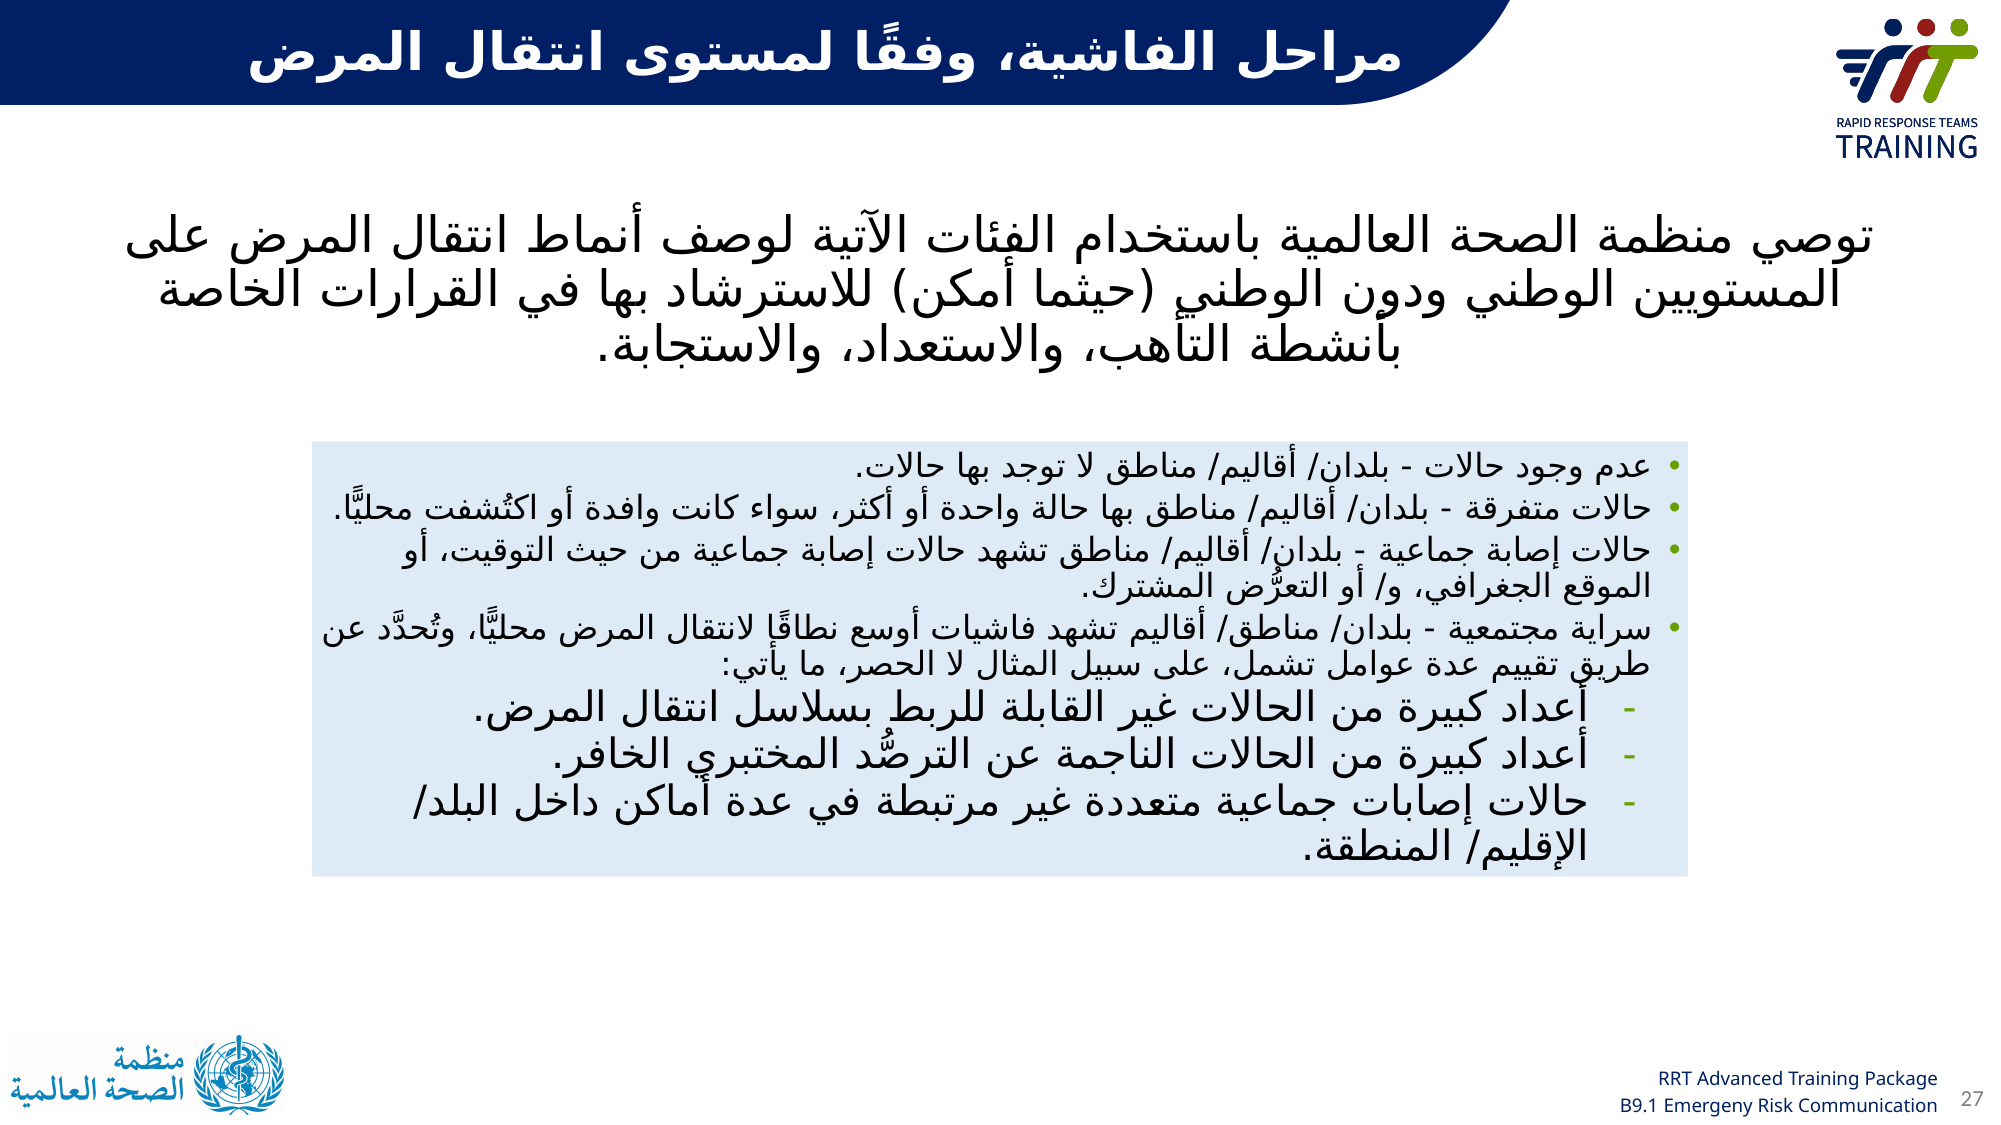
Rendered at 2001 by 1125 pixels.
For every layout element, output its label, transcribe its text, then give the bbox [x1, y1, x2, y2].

picture [1412, 0, 1533, 105]
picture [11, 1035, 284, 1115]
list توصي منظمة الصحة العالمية باستخدام الفئات الآتية لوصف أنماط انتقال المرض على المستويين الوطني ودون الوطني (حيثما أمكن) للاسترشاد بها في القرارات الخاصة بأنشطة التأهب، والاستعداد، والاستجابة. [109, 201, 1891, 390]
text_box مراحل الفاشية، وفقًا لمستوى انتقال المرض [0, 0, 1412, 107]
picture [241, 1050, 247, 1059]
picture [1835, 19, 1978, 167]
text_box عدم وجود حالات - بلدان/ أقاليم/ مناطق لا توجد بها حالات. حالات متفرقة - بلدان/ أقاليم/ مناطق بها حالة واحدة أو أكثر، سواء كانت وافدة أو اكتُشفت محليًّا. حالات إصابة جماعية - بلدان/ أقاليم/ مناطق تشهد حالات إصابة جماعية من حيث التوقيت، أو الموقع الجغرافي، و/ أو التعرُّض المشترك. سراية مجتمعية - بلدان/ مناطق/ أقاليم تشهد فاشيات أوسع نطاقًا لانتقال المرض محليًّا، وتُحدَّد عن طريق تقييم عدة عوامل تشمل، على سبيل المثال لا الحصر، ما يأتي: أعداد كبيرة من الحالات غير القابلة للربط بسلاسل انتقال المرض. أعداد كبيرة من الحالات الناجمة عن الترصُّد المختبري الخافر. حالات إصابات جماعية متعددة غير مرتبطة في عدة أماكن داخل البلد/ الإقليم/ المنطقة. [311, 441, 1688, 877]
